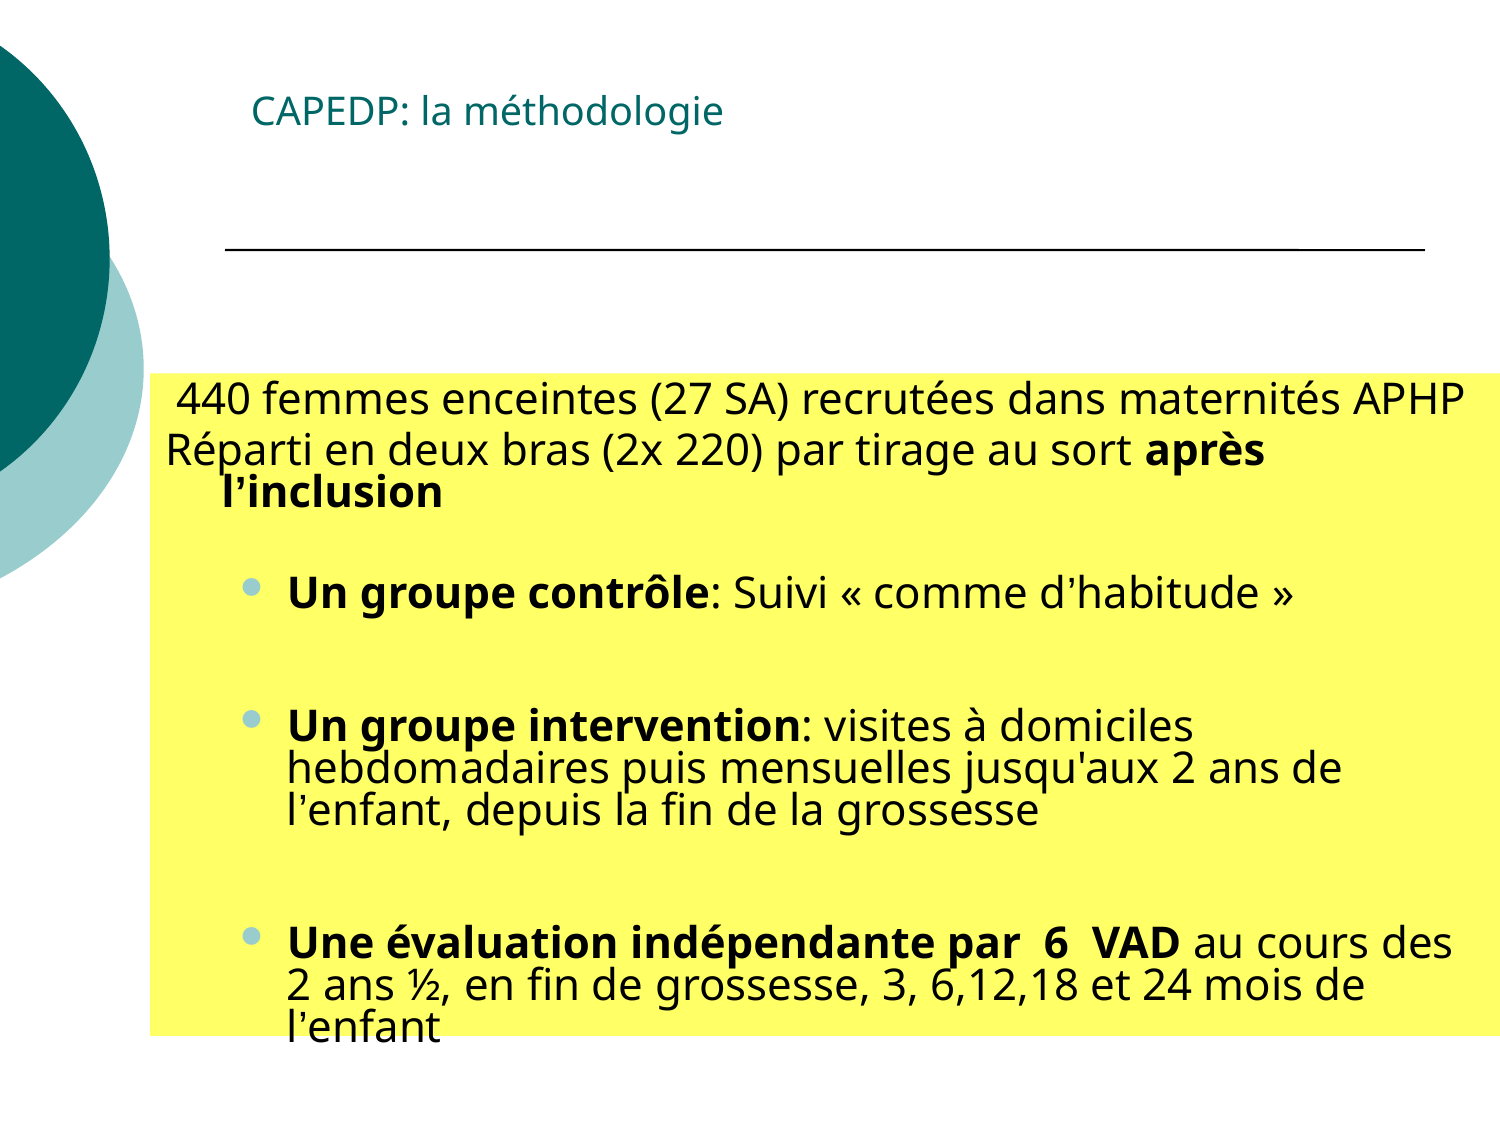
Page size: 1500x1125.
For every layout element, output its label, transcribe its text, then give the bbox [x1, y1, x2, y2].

title CAPEDP: la méthodologie [224, 49, 1425, 217]
list 440 femmes enceintes (27 SA) recrutées dans maternités APHP Réparti en deux bras (2x 220) par tirage au sort après l’inclusion Un groupe contrôle: Suivi « comme d’habitude » Un groupe intervention: visites à domiciles hebdomadaires puis mensuelles jusqu'aux 2 ans de l’enfant, depuis la fin de la grossesse Une évaluation indépendante par 6 VAD au cours des 2 ans ½, en fin de grossesse, 3, 6,12,18 et 24 mois de l’enfant [150, 373, 1500, 1036]
